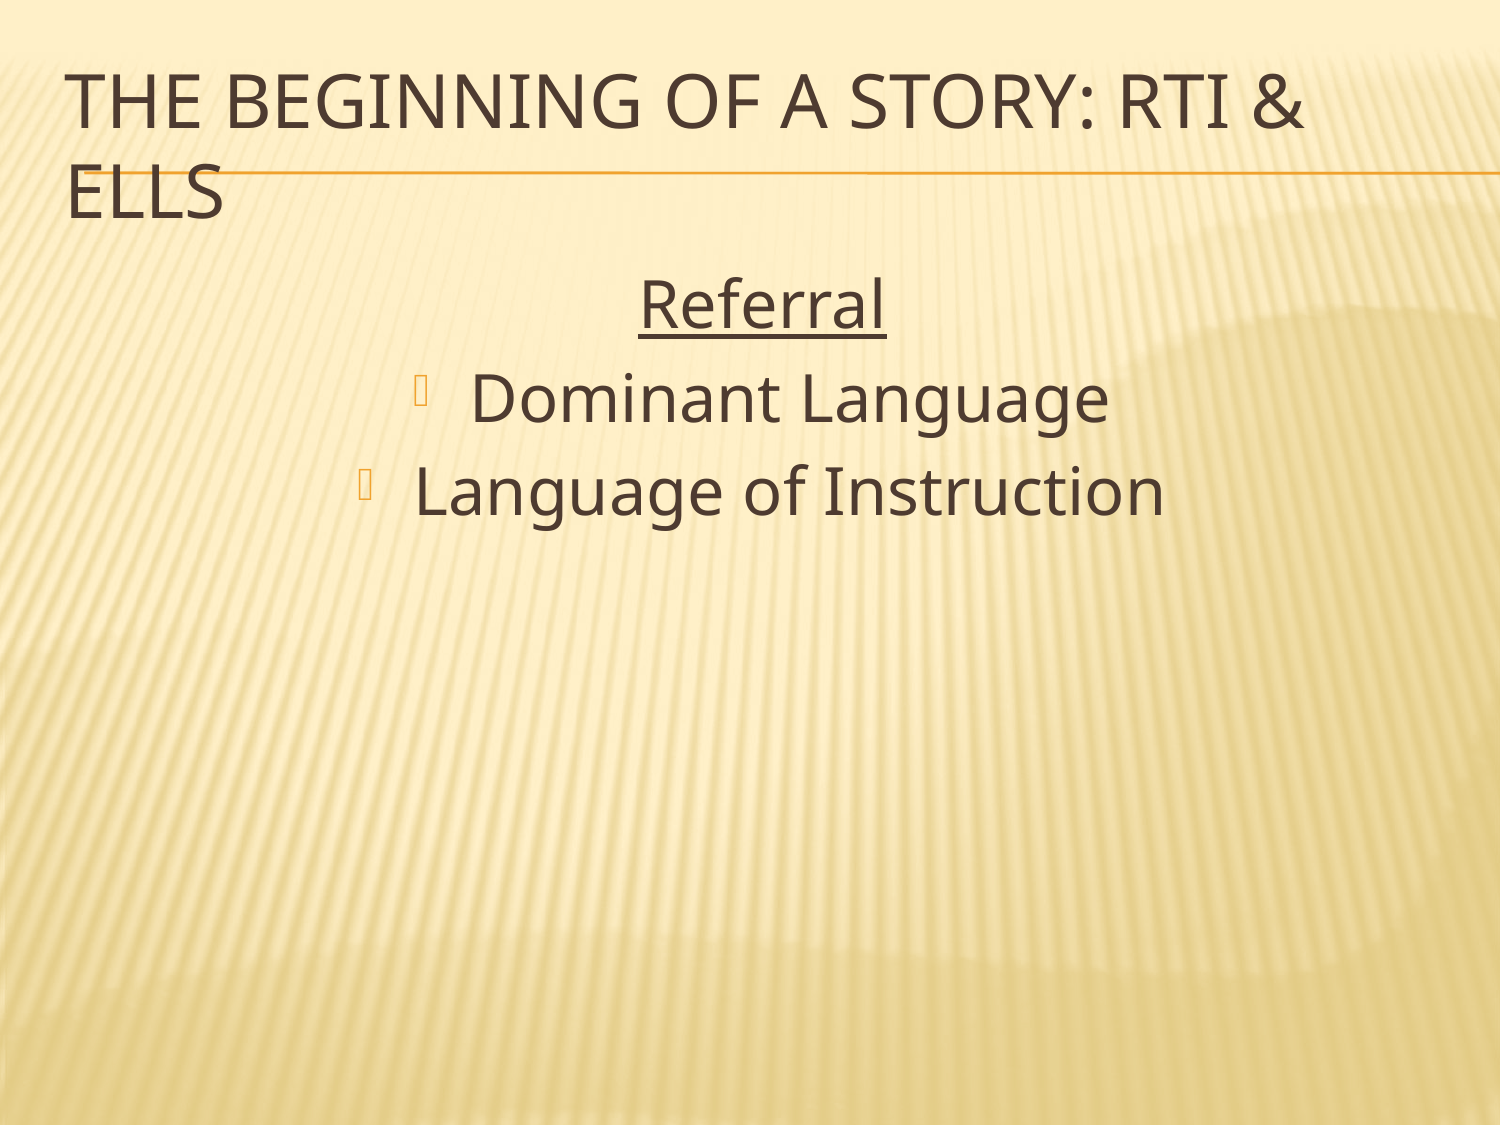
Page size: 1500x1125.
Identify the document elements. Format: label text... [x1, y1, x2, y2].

title The beginning of a story: rti & ells [50, 75, 1475, 213]
list Referral Dominant Language Language of Instruction [50, 254, 1475, 998]
